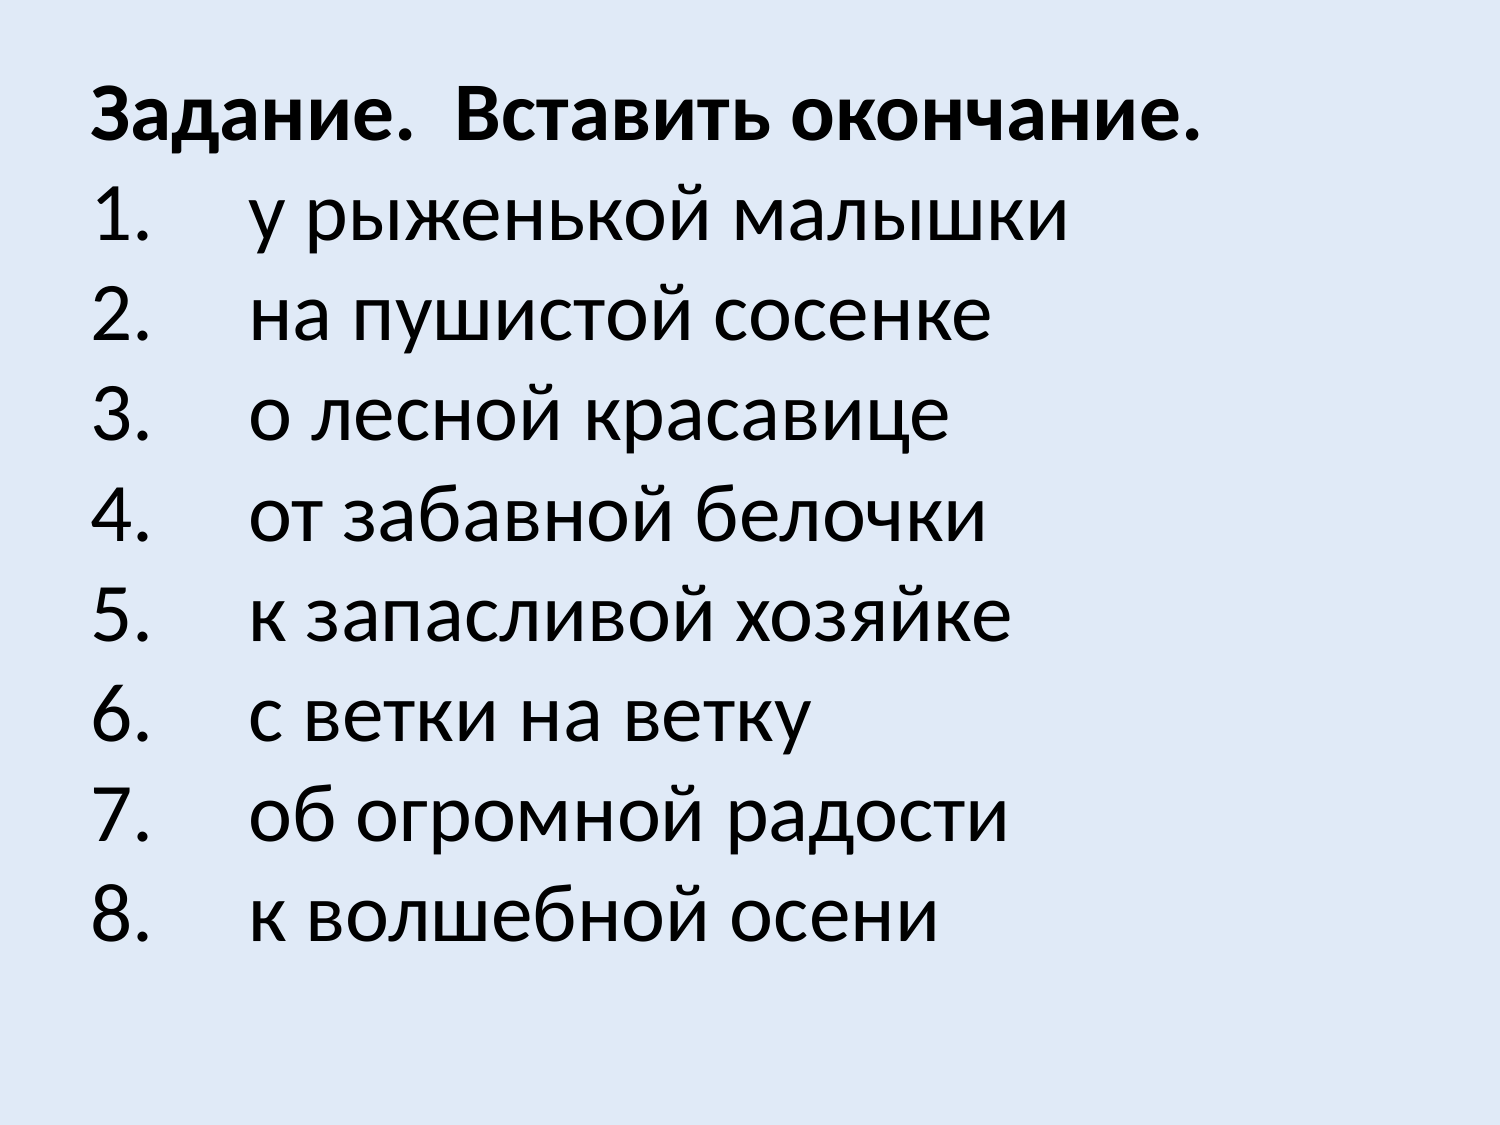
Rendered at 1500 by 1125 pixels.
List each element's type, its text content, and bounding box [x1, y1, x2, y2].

title Задание. Вставить окончание. 1. у рыженькой малышки 2. на пушистой сосенке 3. о лесной красавице 4. от забавной белочки 5. к запасливой хозяйке 6. с ветки на ветку 7. об огромной радости 8. к волшебной осени [75, 45, 1425, 1071]
